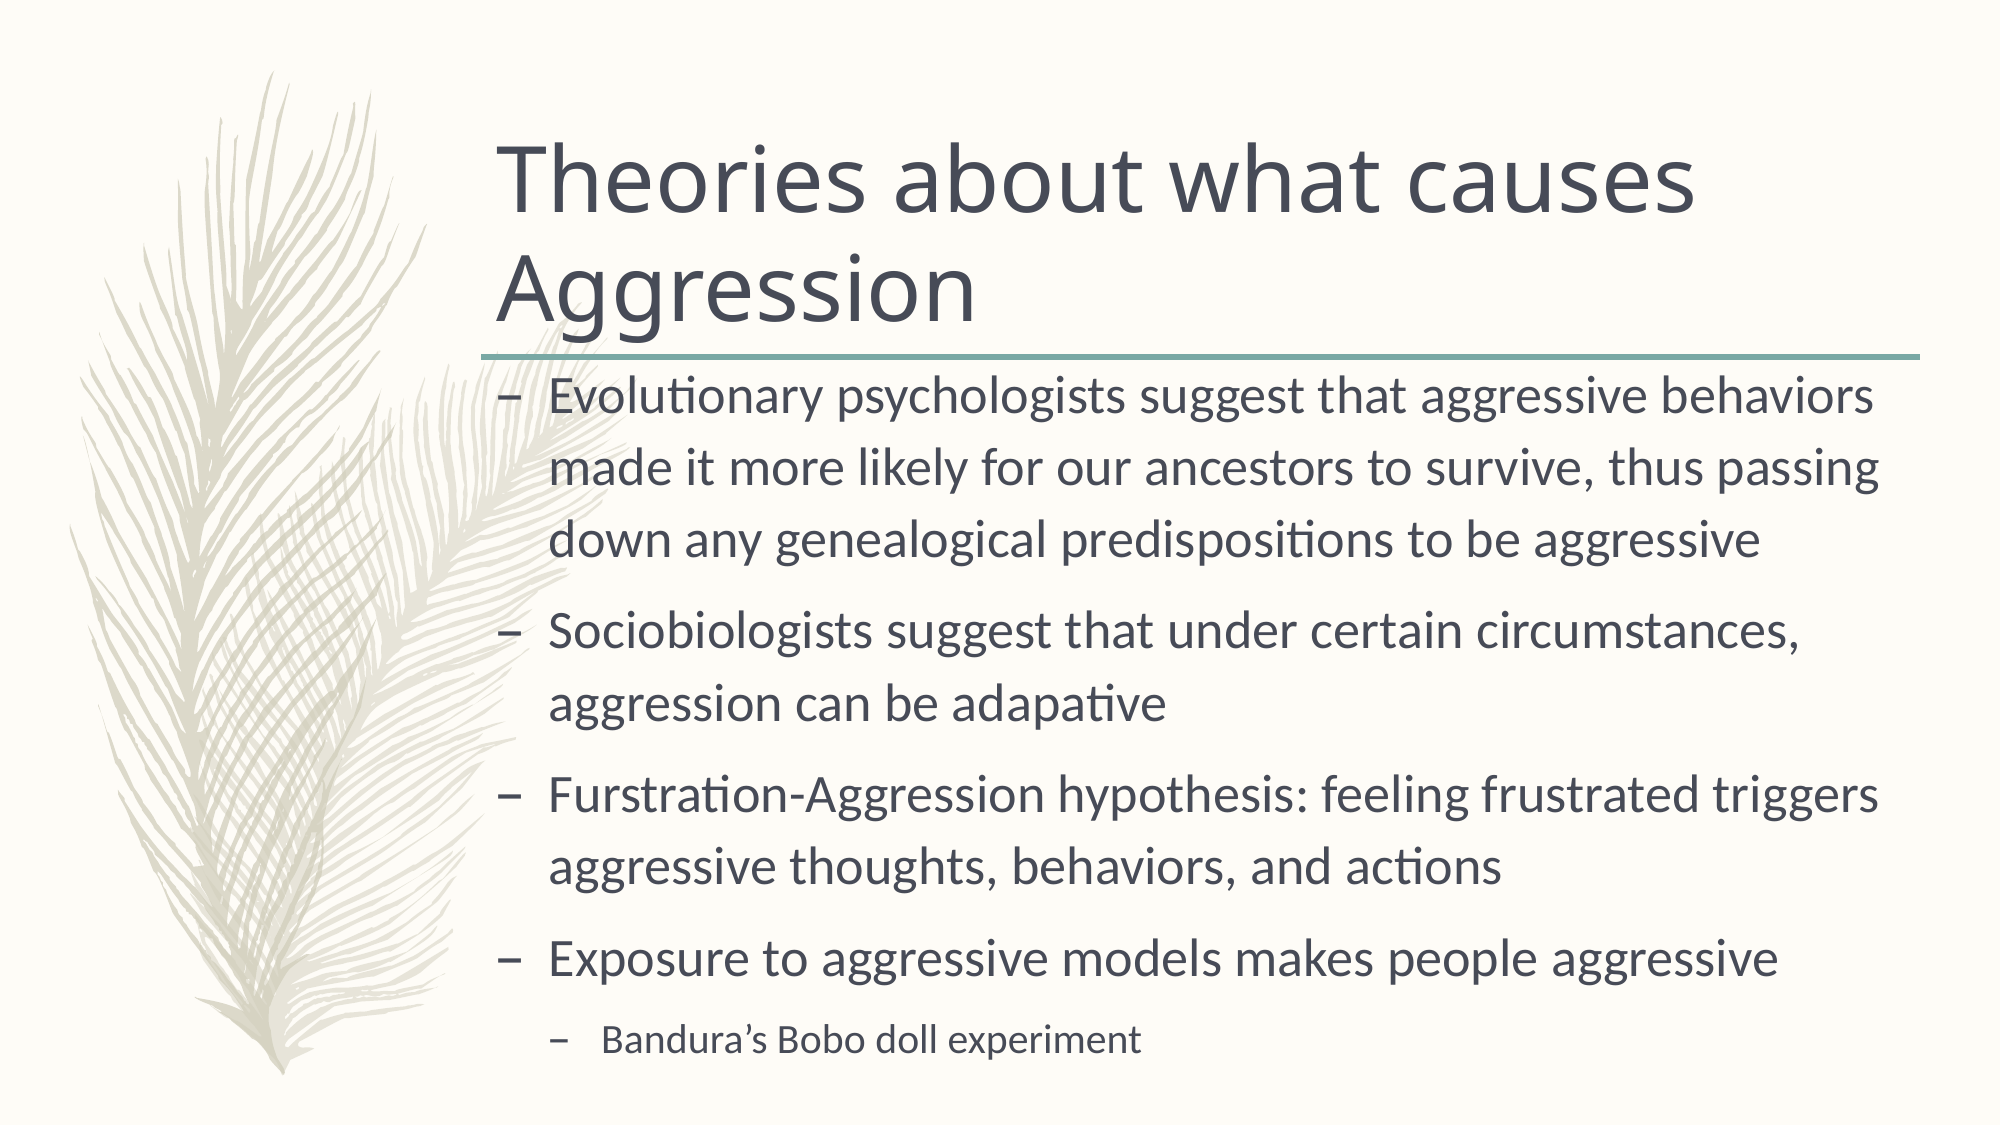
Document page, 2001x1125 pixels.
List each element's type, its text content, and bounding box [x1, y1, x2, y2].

title Theories about what causes Aggression [481, 118, 1920, 344]
list Evolutionary psychologists suggest that aggressive behaviors made it more likely for our ancestors to survive, thus passing down any genealogical predispositions to be aggressive Sociobiologists suggest that under certain circumstances, aggression can be adapative Furstration-Aggression hypothesis: feeling frustrated triggers aggressive thoughts, behaviors, and actions Exposure to aggressive models makes people aggressive Bandura’s Bobo doll experiment [481, 344, 2000, 1070]
